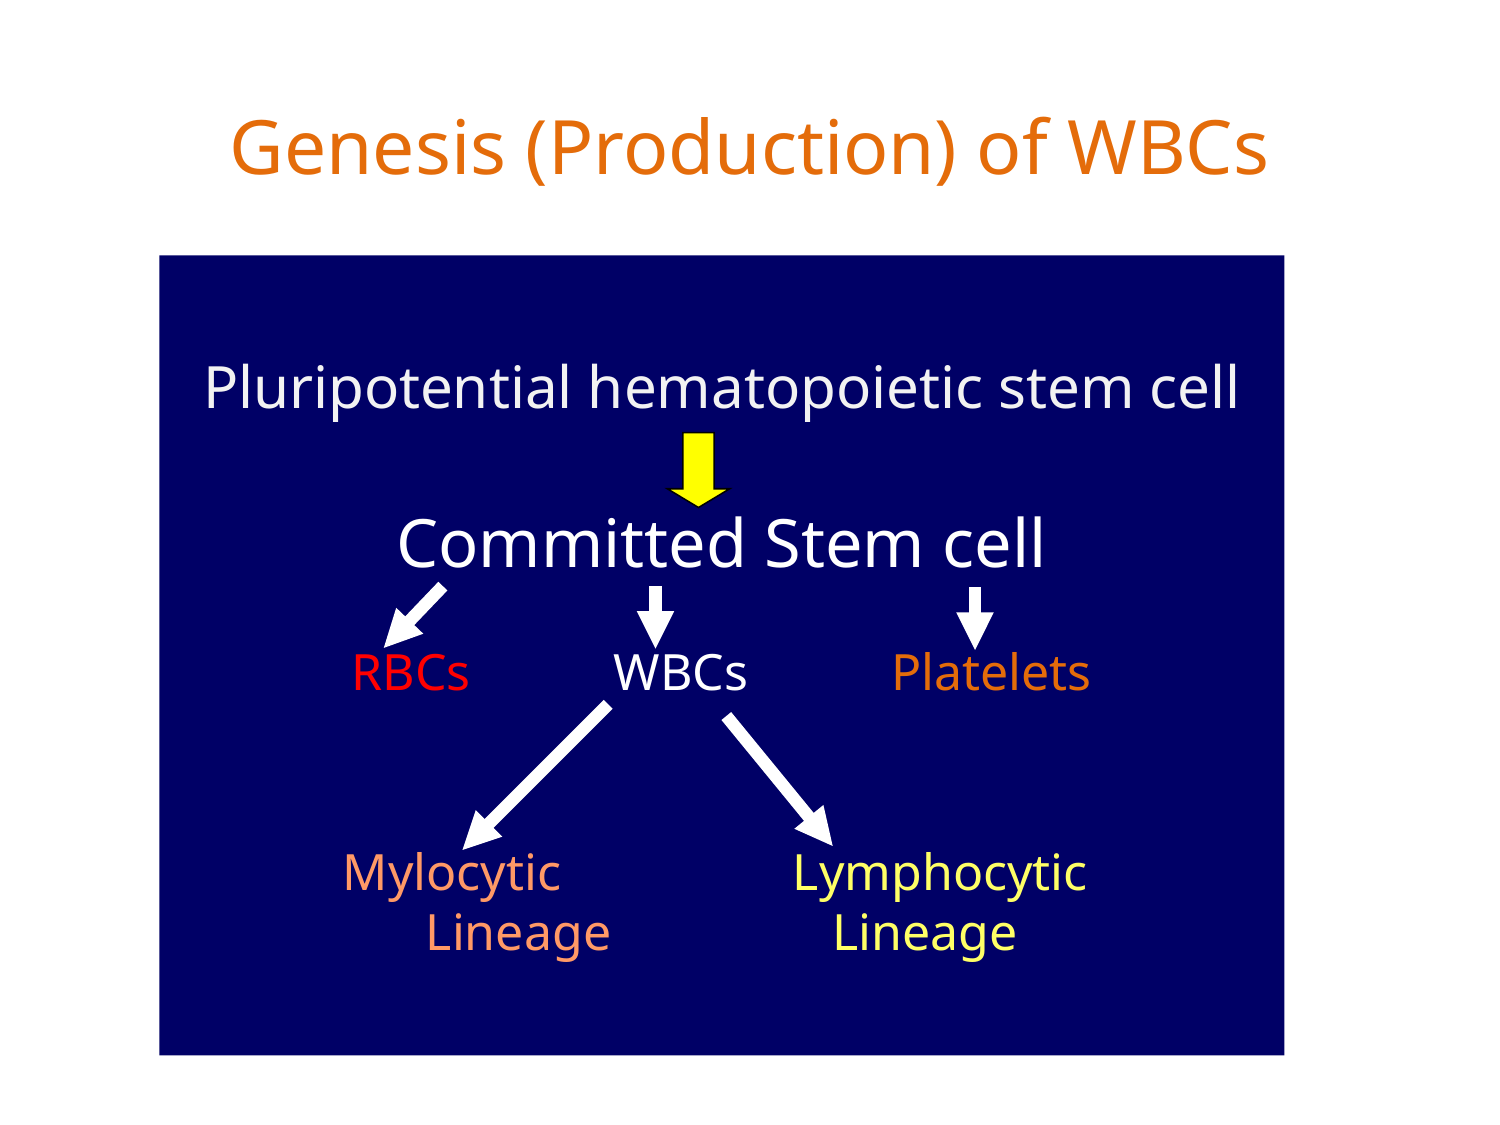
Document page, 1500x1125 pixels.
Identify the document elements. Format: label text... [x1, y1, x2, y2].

text_box [162, 399, 1200, 461]
text_box [667, 432, 730, 508]
text_box [726, 715, 833, 846]
text_box [649, 586, 662, 649]
text_box [968, 587, 982, 650]
title Genesis (Production) of WBCs [112, 37, 1388, 213]
text_box [462, 704, 609, 850]
text_box [383, 586, 443, 648]
text_box Pluripotential hematopoietic stem cell Committed Stem cell RBCs WBCs Platelets Mylocytic Lymphocytic Lineage Lineage [159, 255, 1285, 1056]
